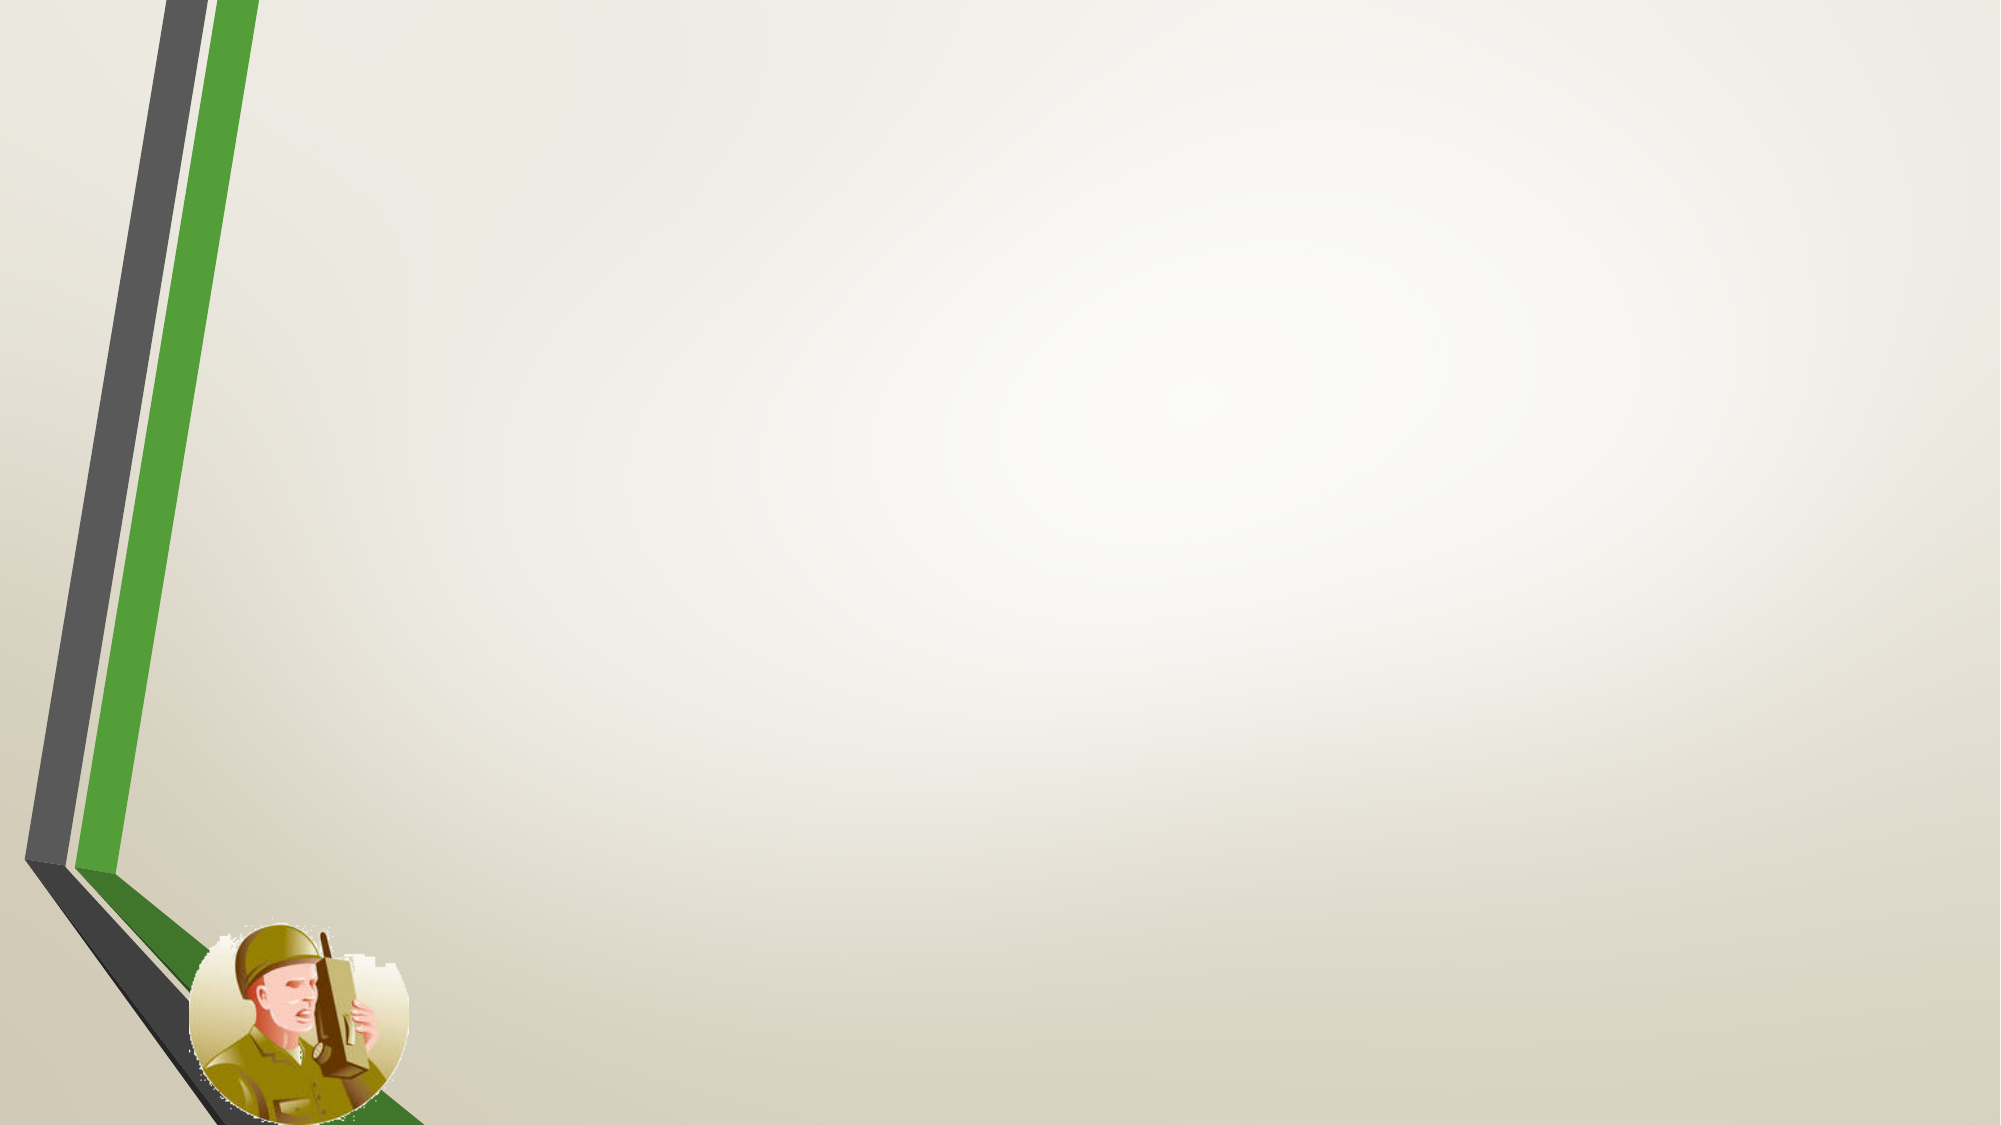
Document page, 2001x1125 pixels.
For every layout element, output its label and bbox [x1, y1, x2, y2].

picture [189, 905, 410, 1125]
